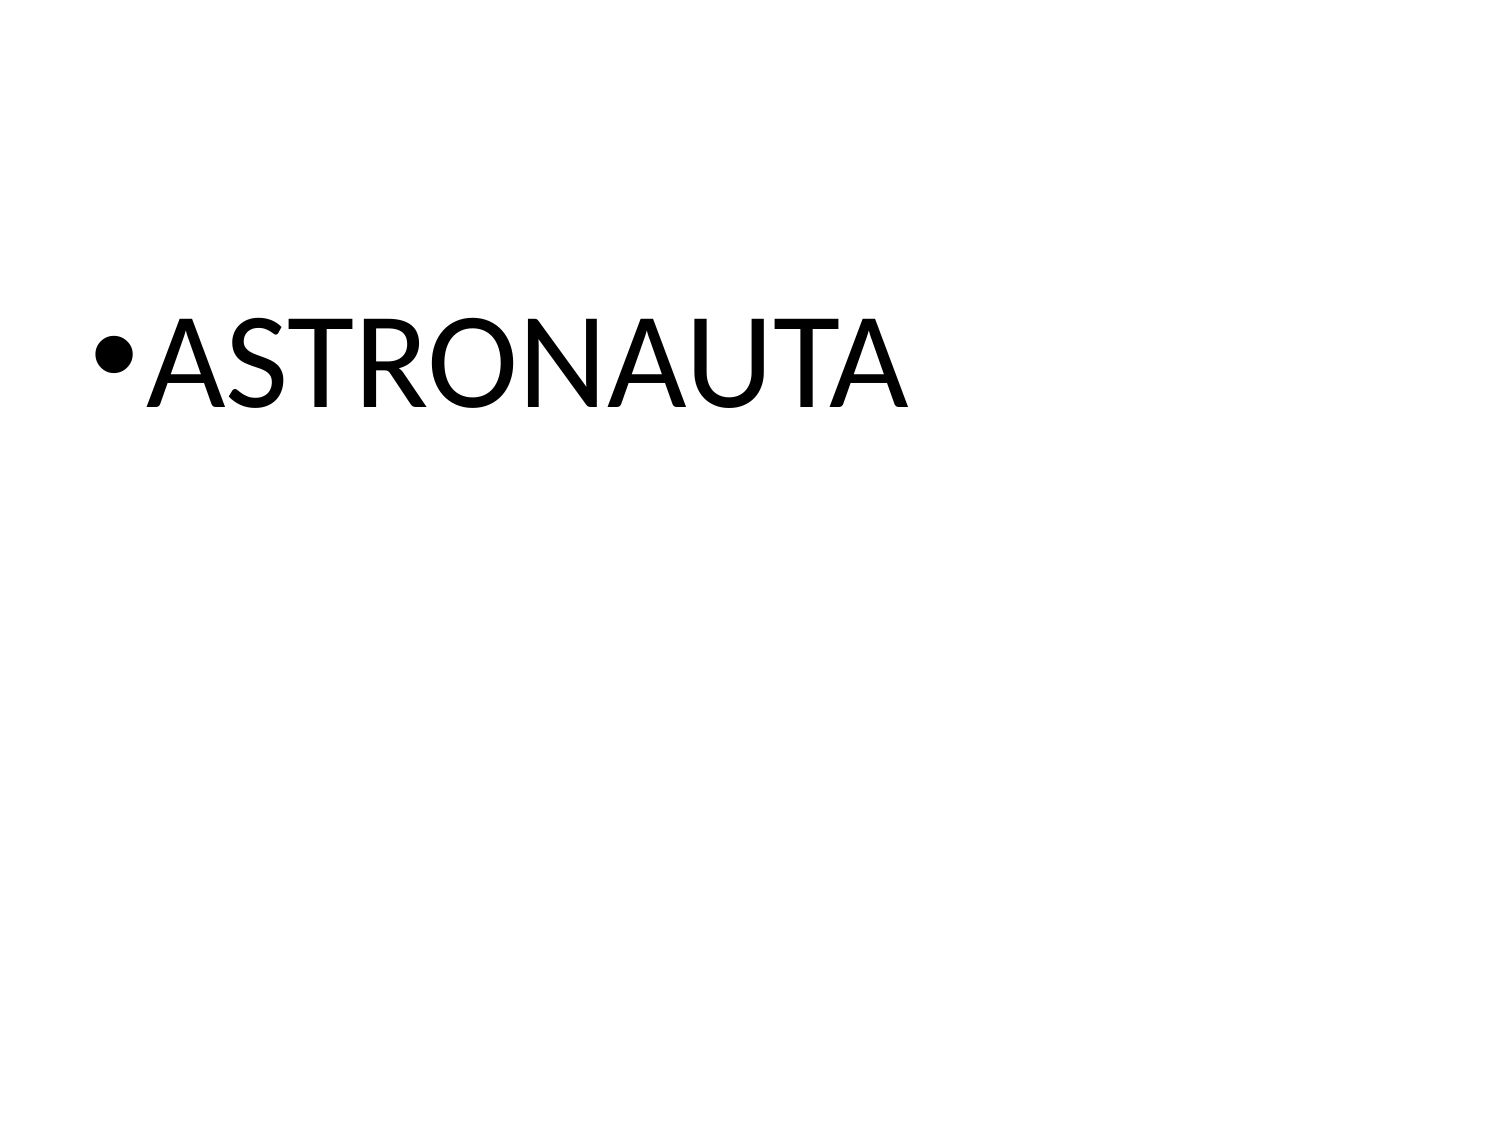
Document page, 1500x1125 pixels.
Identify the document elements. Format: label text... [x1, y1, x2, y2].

list ASTRONAUTA [75, 262, 1425, 1005]
